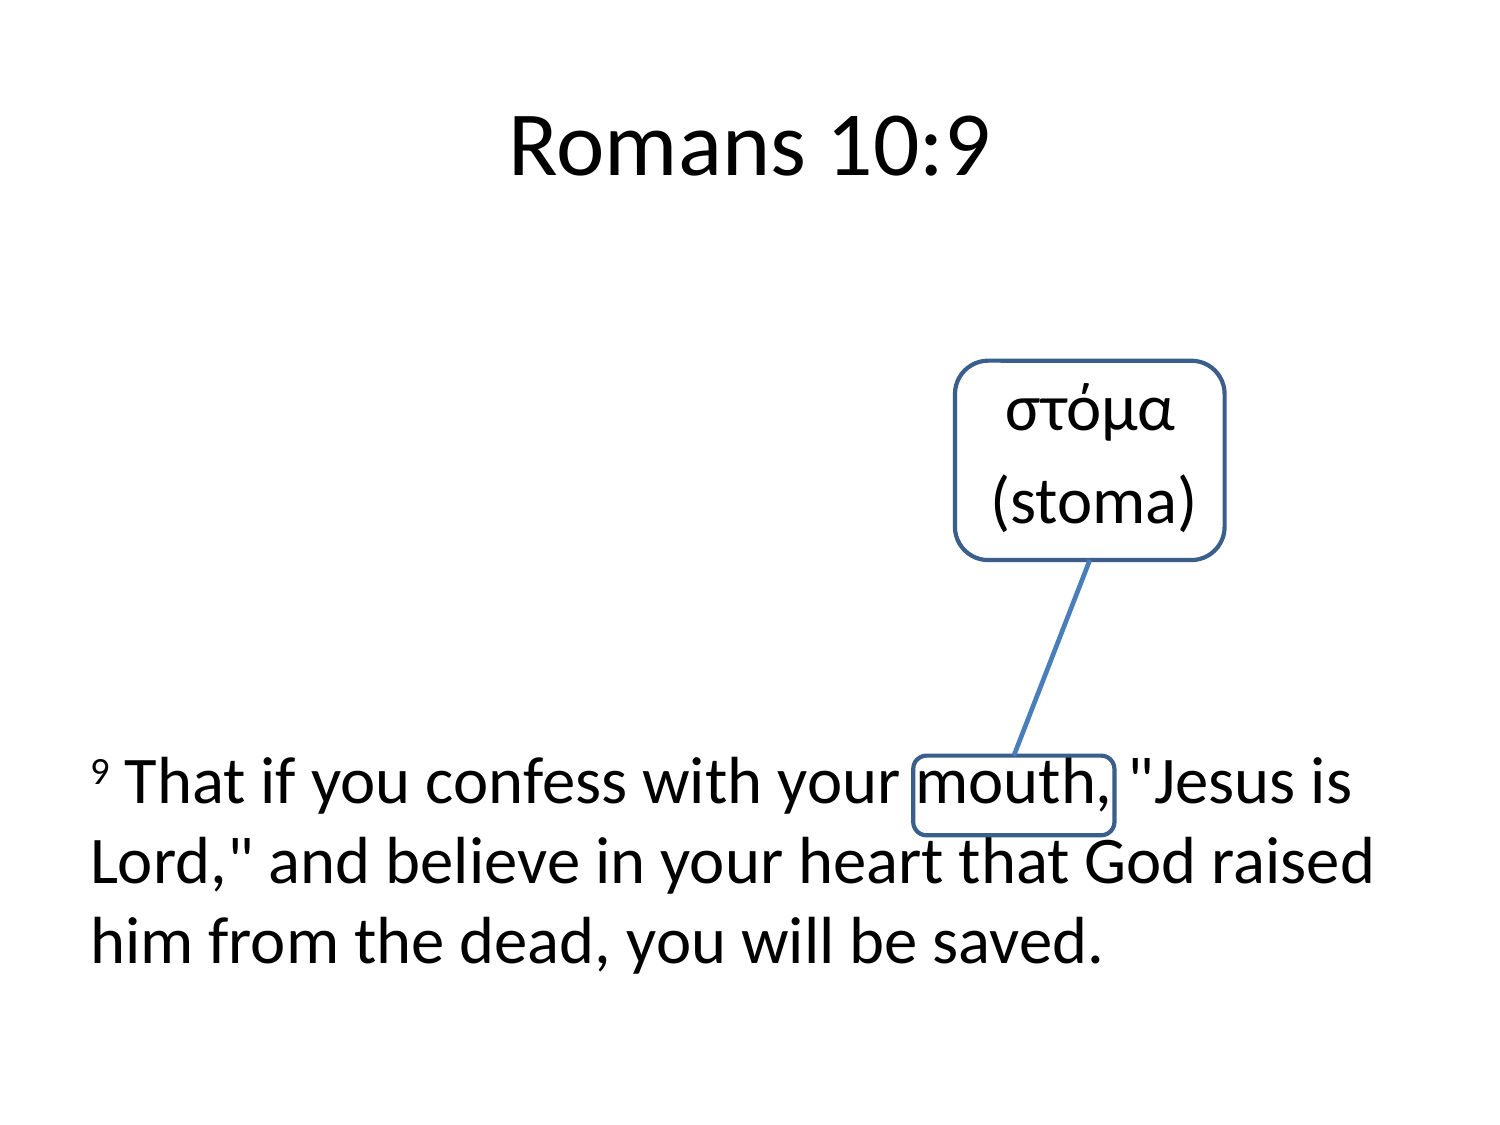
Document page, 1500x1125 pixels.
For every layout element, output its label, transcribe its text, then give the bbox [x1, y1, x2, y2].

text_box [1013, 559, 1091, 756]
text_box [952, 358, 1227, 563]
text_box [911, 753, 1117, 838]
title Romans 10:9 [75, 45, 1425, 233]
list στόμα (stoma) 9 That if you confess with your mouth, "Jesus is Lord," and believe in your heart that God raised him from the dead, you will be saved. [75, 262, 1425, 1005]
